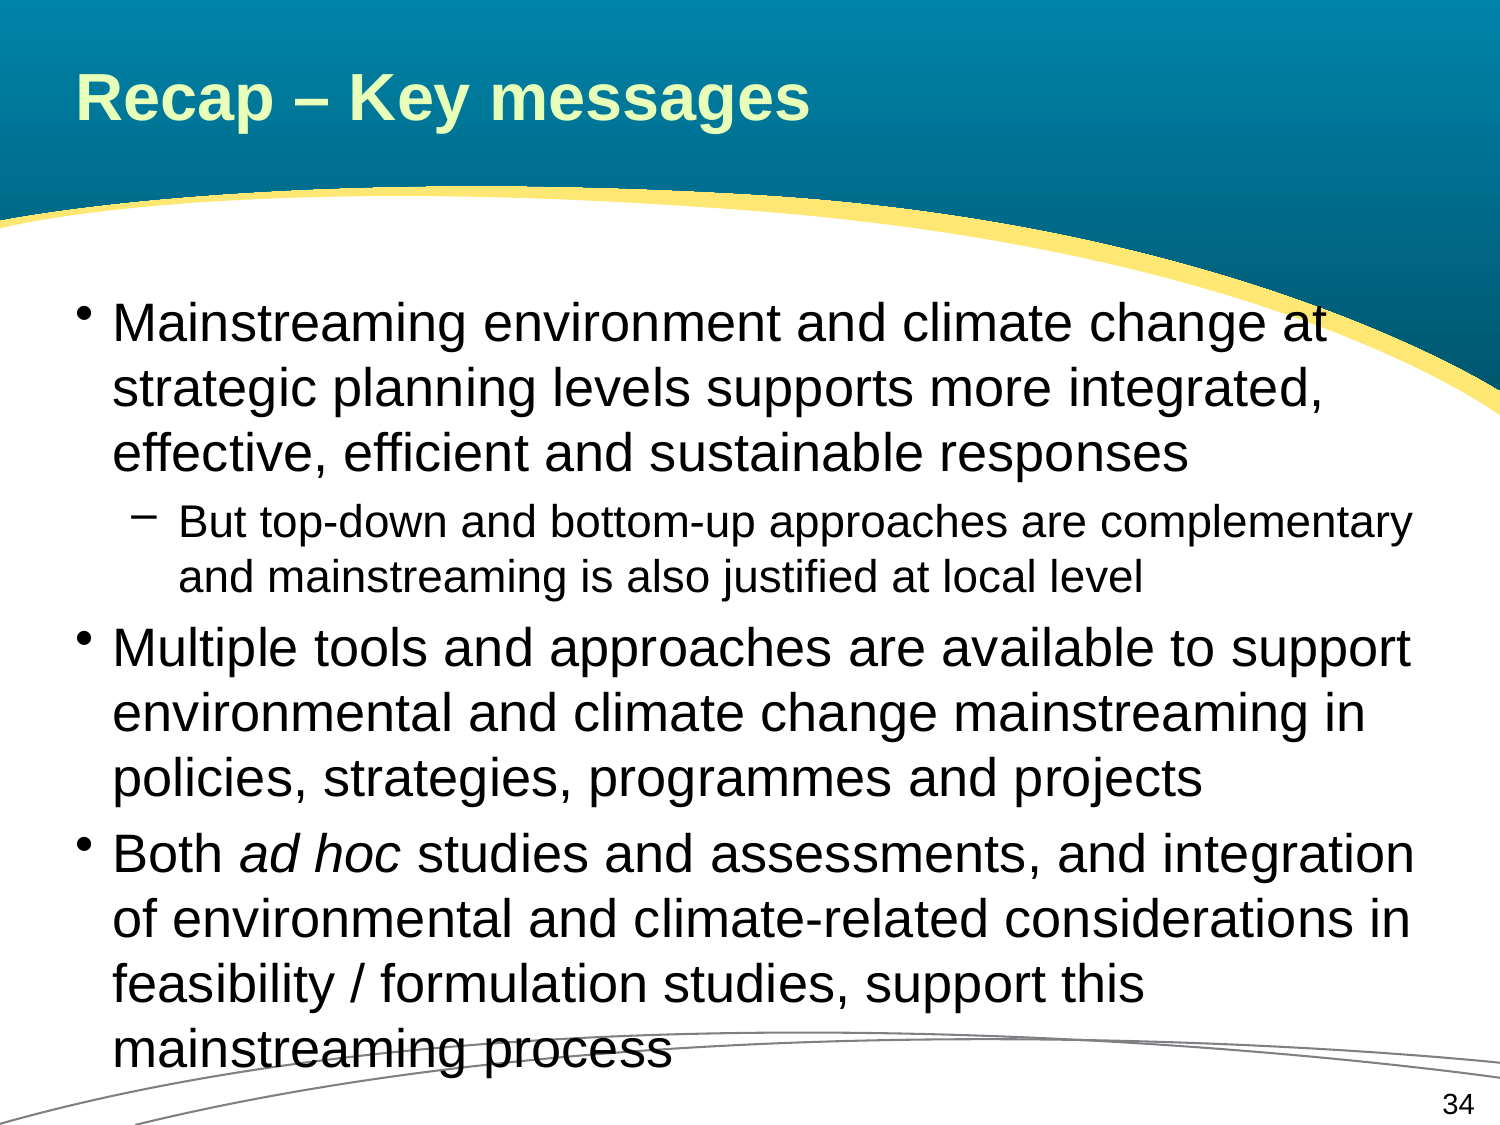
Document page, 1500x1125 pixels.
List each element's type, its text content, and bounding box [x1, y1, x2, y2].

slide_number 34 [1124, 1084, 1476, 1113]
title Recap – Key messages [74, 0, 1476, 188]
list Mainstreaming environment and climate change at strategic planning levels supports more integrated, effective, efficient and sustainable responses But top-down and bottom-up approaches are complementary and mainstreaming is also justified at local level Multiple tools and approaches are available to support environmental and climate change mainstreaming in policies, strategies, programmes and projects Both ad hoc studies and assessments, and integration of environmental and climate-related considerations in feasibility / formulation studies, support this mainstreaming process [74, 287, 1476, 1076]
